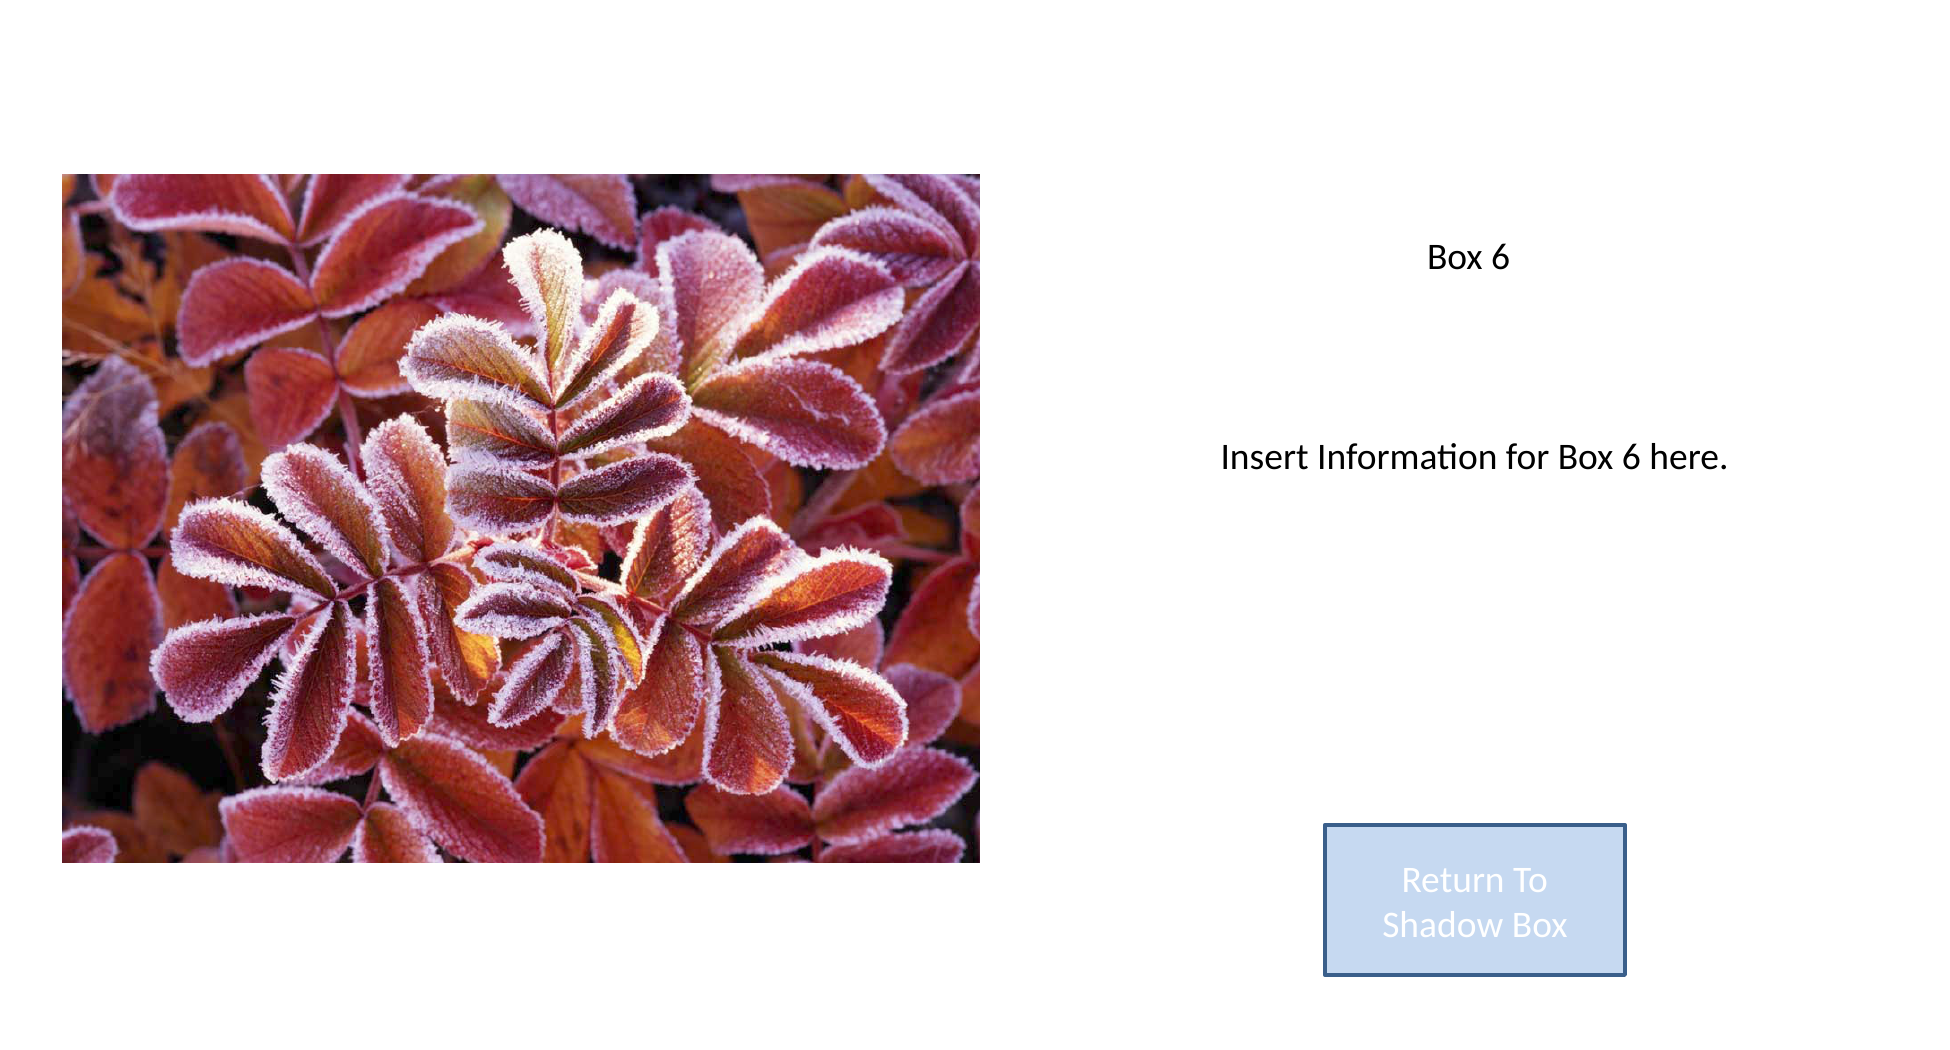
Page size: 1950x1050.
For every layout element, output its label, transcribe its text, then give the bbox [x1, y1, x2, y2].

text_box Insert Information for Box 6 here. [1099, 424, 1850, 485]
text_box Return To Shadow Box [1323, 823, 1627, 977]
picture [62, 174, 980, 863]
text_box Box 6 [1174, 224, 1763, 285]
